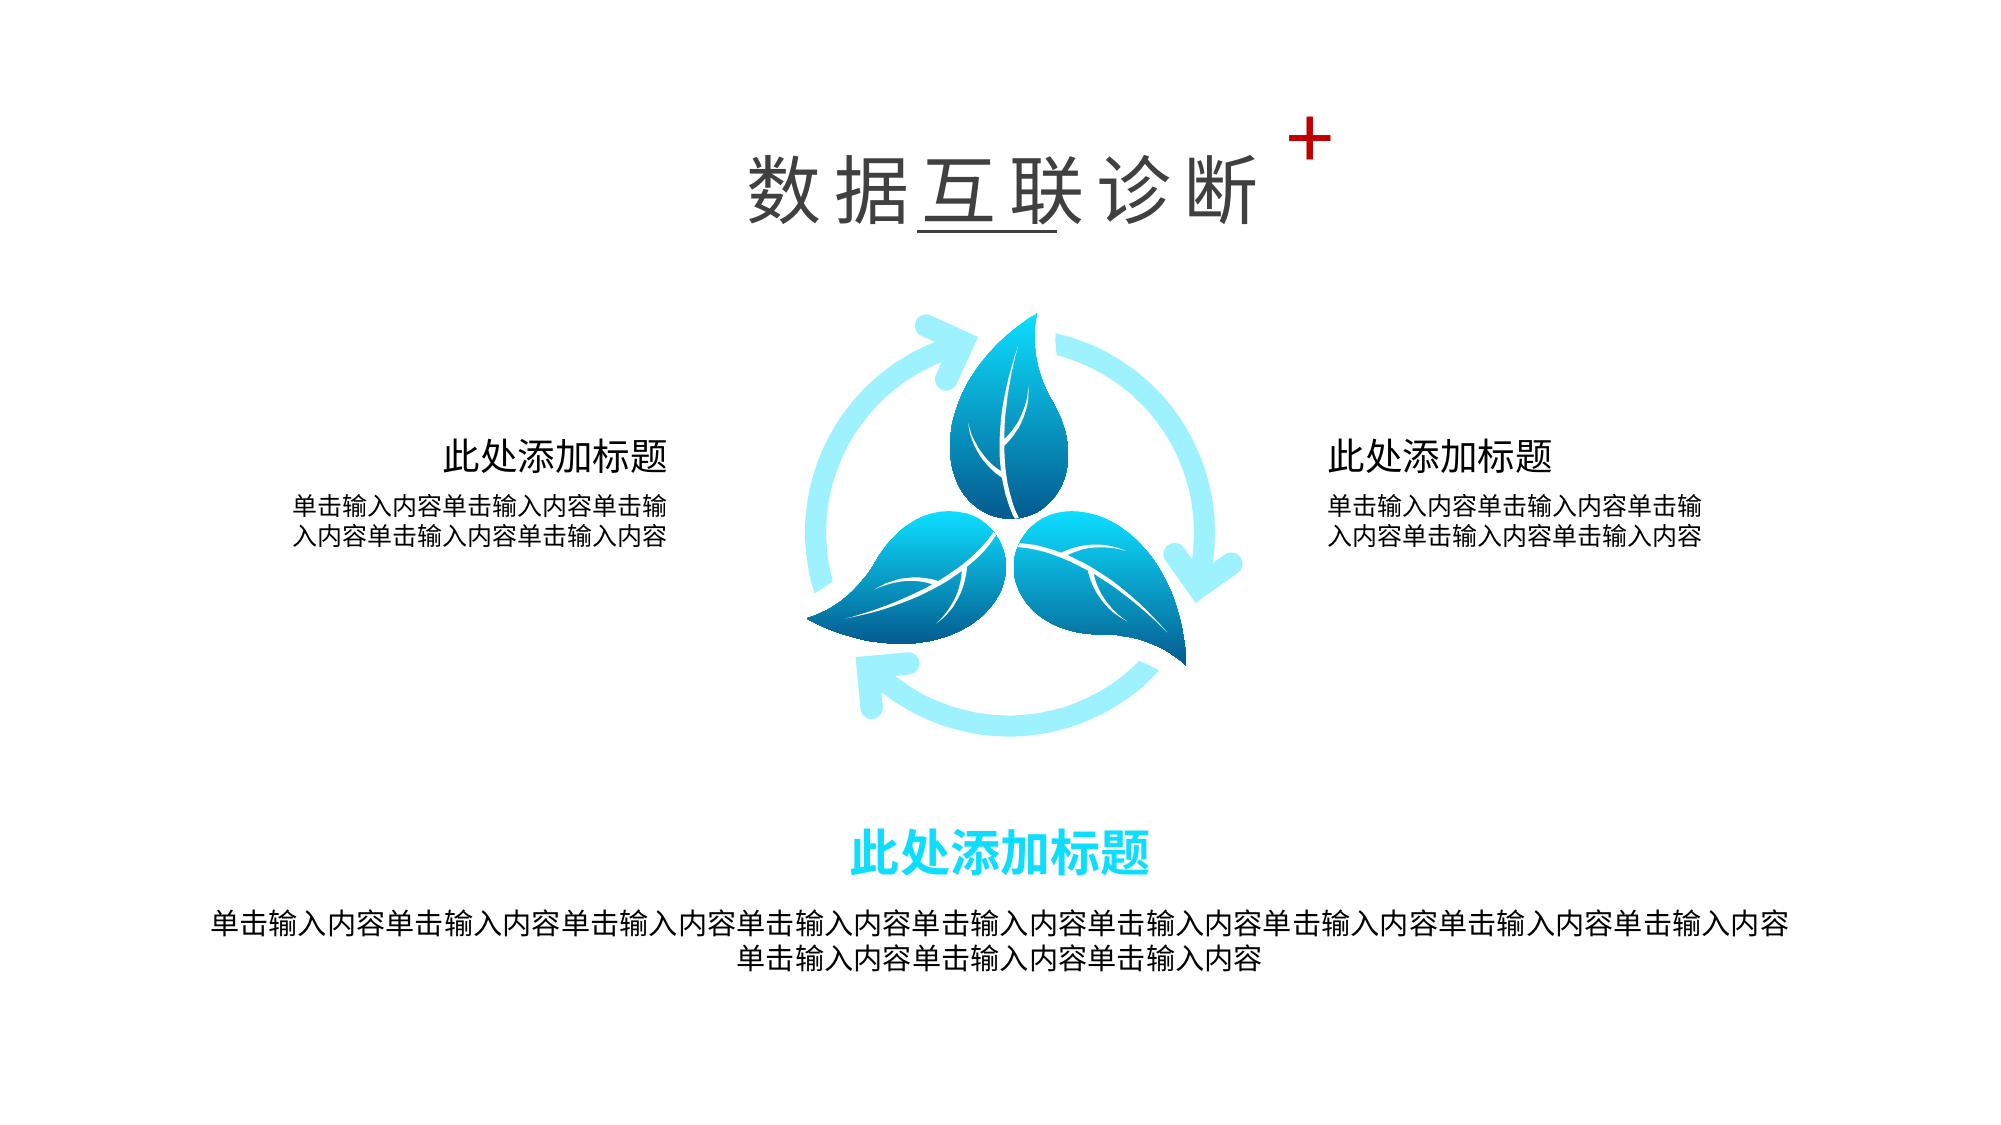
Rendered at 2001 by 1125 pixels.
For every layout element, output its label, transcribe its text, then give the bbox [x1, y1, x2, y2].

text_box 此处添加标题 [813, 813, 1187, 889]
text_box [266, 425, 683, 559]
text_box 单击输入内容单击输入内容单击输入内容单击输入内容单击输入内容单击输入内容单击输入内容单击输入内容单击输入内容单击输入内容单击输入内容单击输入内容 [193, 897, 1807, 983]
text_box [805, 312, 1243, 737]
text_box 数据互联诊断 [731, 121, 1275, 241]
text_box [1312, 425, 1729, 559]
text_box + [1272, 74, 1349, 194]
